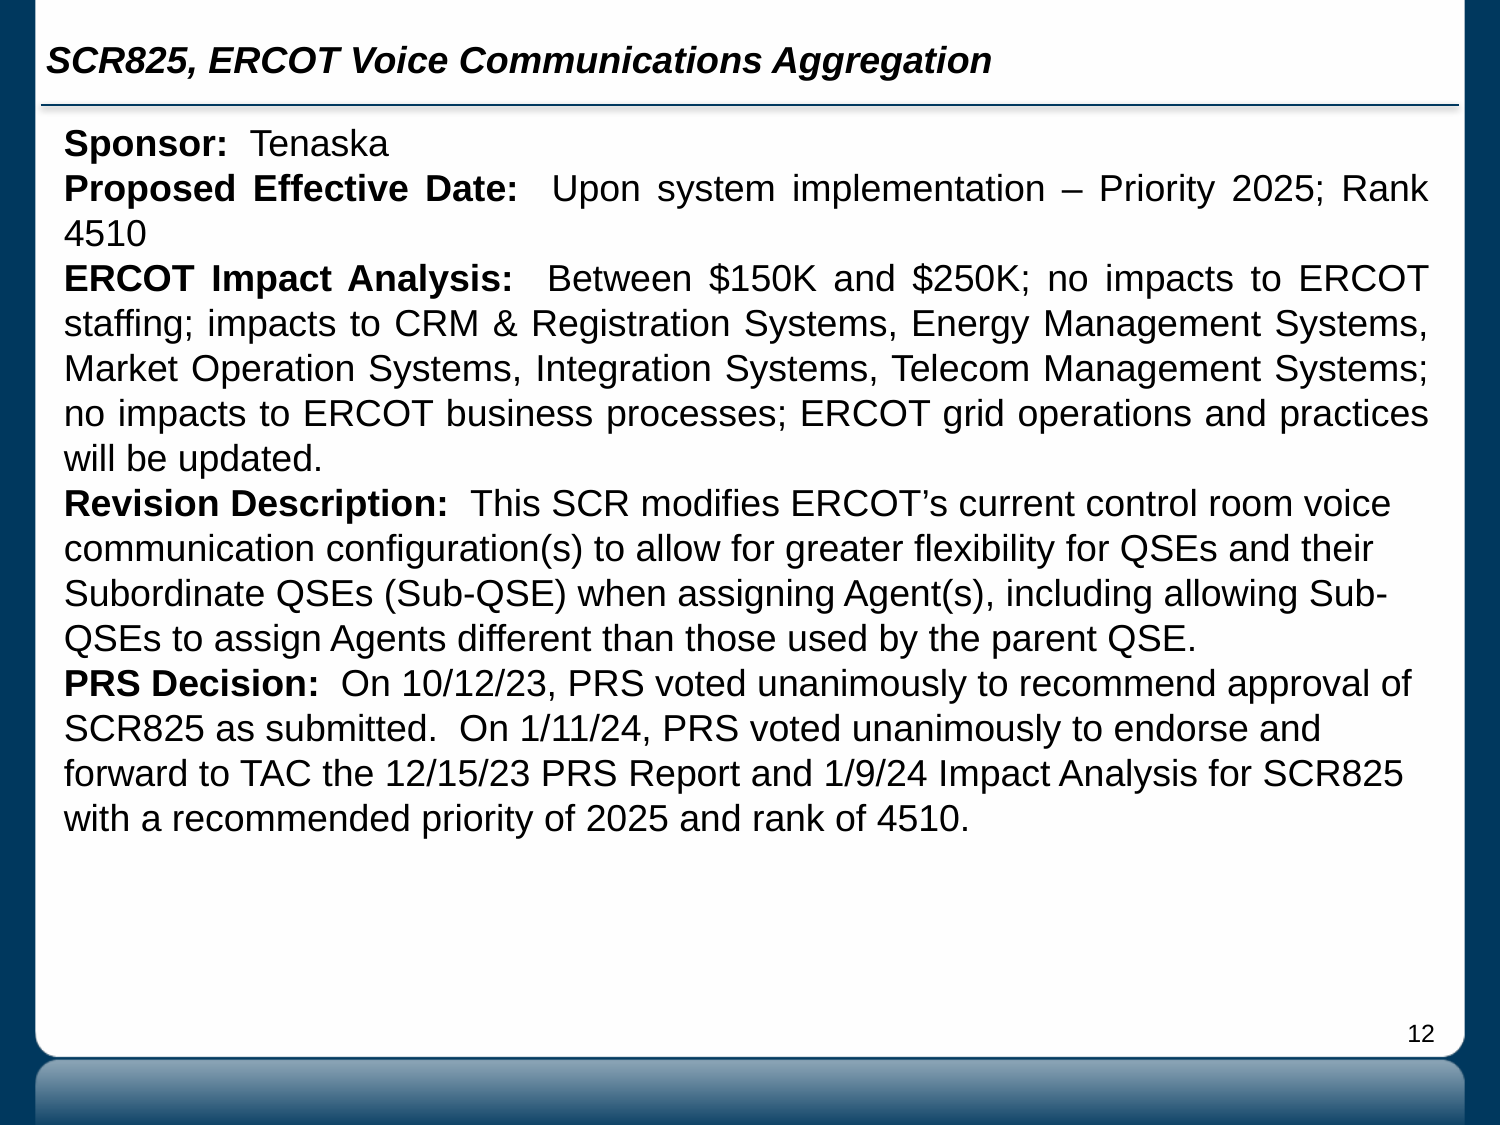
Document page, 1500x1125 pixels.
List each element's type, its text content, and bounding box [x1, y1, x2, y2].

title SCR825, ERCOT Voice Communications Aggregation [31, 20, 1464, 97]
text_box Sponsor: Tenaska Proposed Effective Date: Upon system implementation – Priority 2025; Rank 4510 ERCOT Impact Analysis: Between $150K and $250K; no impacts to ERCOT staffing; impacts to CRM & Registration Systems, Energy Management Systems, Market Operation Systems, Integration Systems, Telecom Management Systems; no impacts to ERCOT business processes; ERCOT grid operations and practices will be updated. Revision Description: This SCR modifies ERCOT’s current control room voice communication configuration(s) to allow for greater flexibility for QSEs and their Subordinate QSEs (Sub-QSE) when assigning Agent(s), including allowing Sub-QSEs to assign Agents different than those used by the parent QSE. PRS Decision: On 10/12/23, PRS voted unanimously to recommend approval of SCR825 as submitted. On 1/11/24, PRS voted unanimously to endorse and forward to TAC the 12/15/23 PRS Report and 1/9/24 Impact Analysis for SCR825 with a recommended priority of 2025 and rank of 4510. [11, 111, 1444, 846]
picture [35, 0, 1465, 1125]
